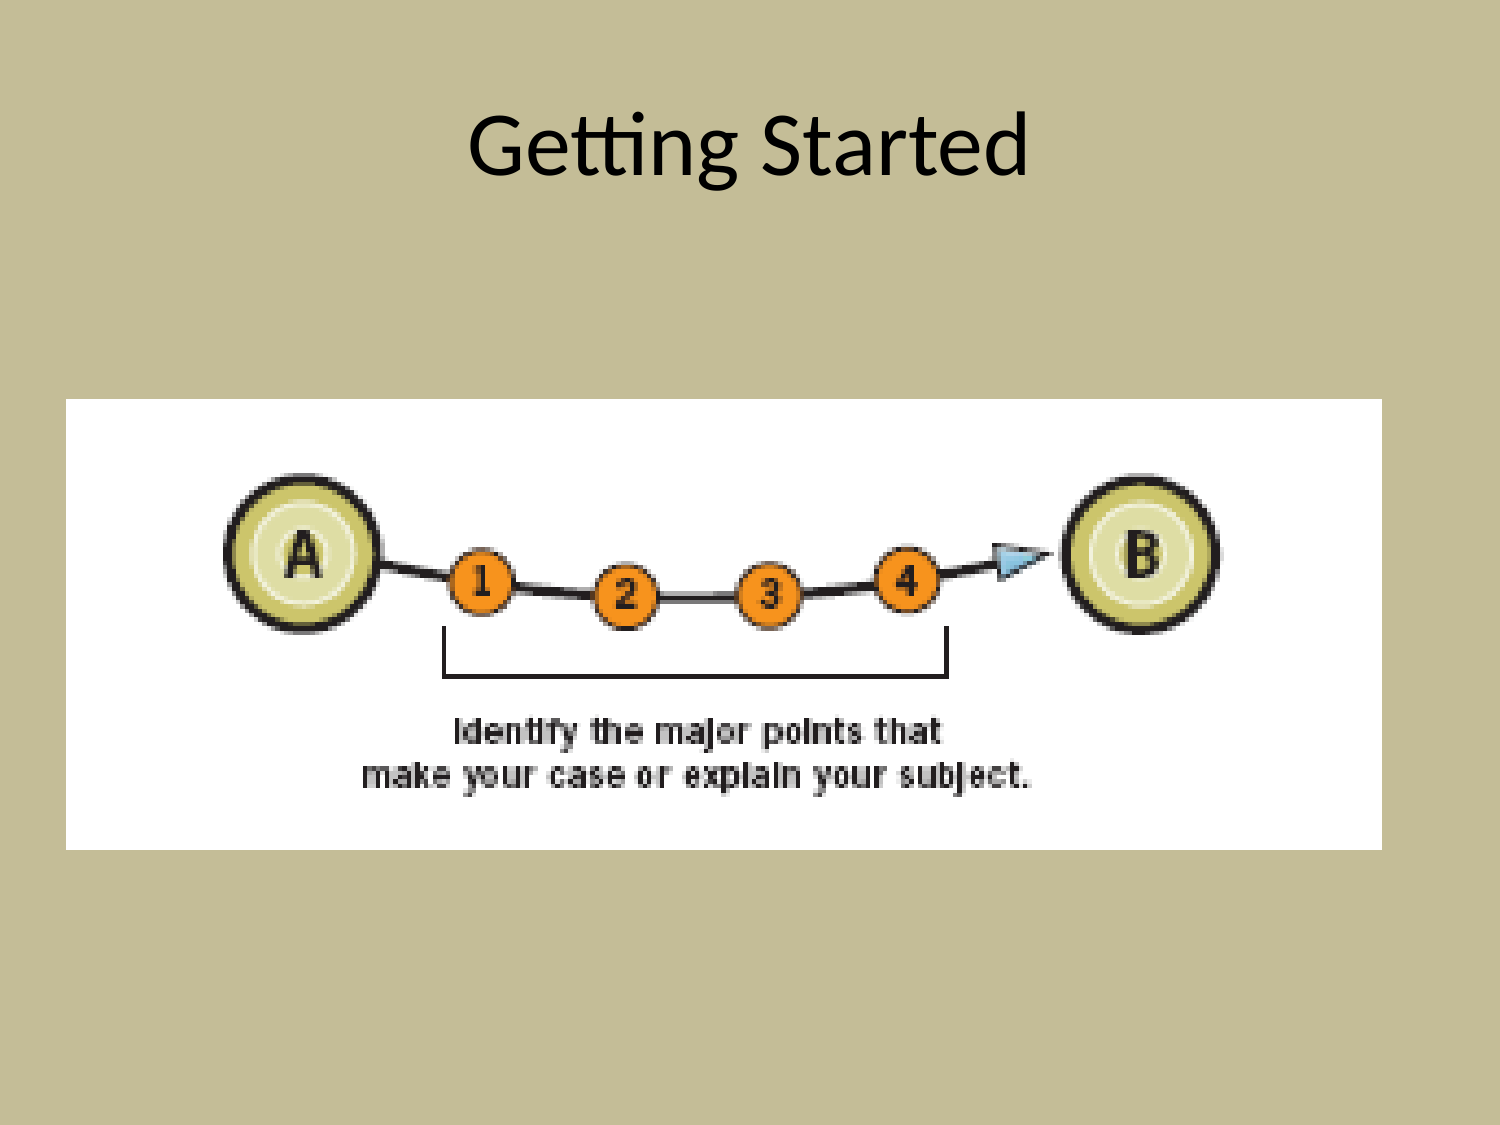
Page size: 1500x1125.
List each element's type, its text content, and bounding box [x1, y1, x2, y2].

title Getting Started [75, 45, 1425, 233]
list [66, 399, 1383, 851]
